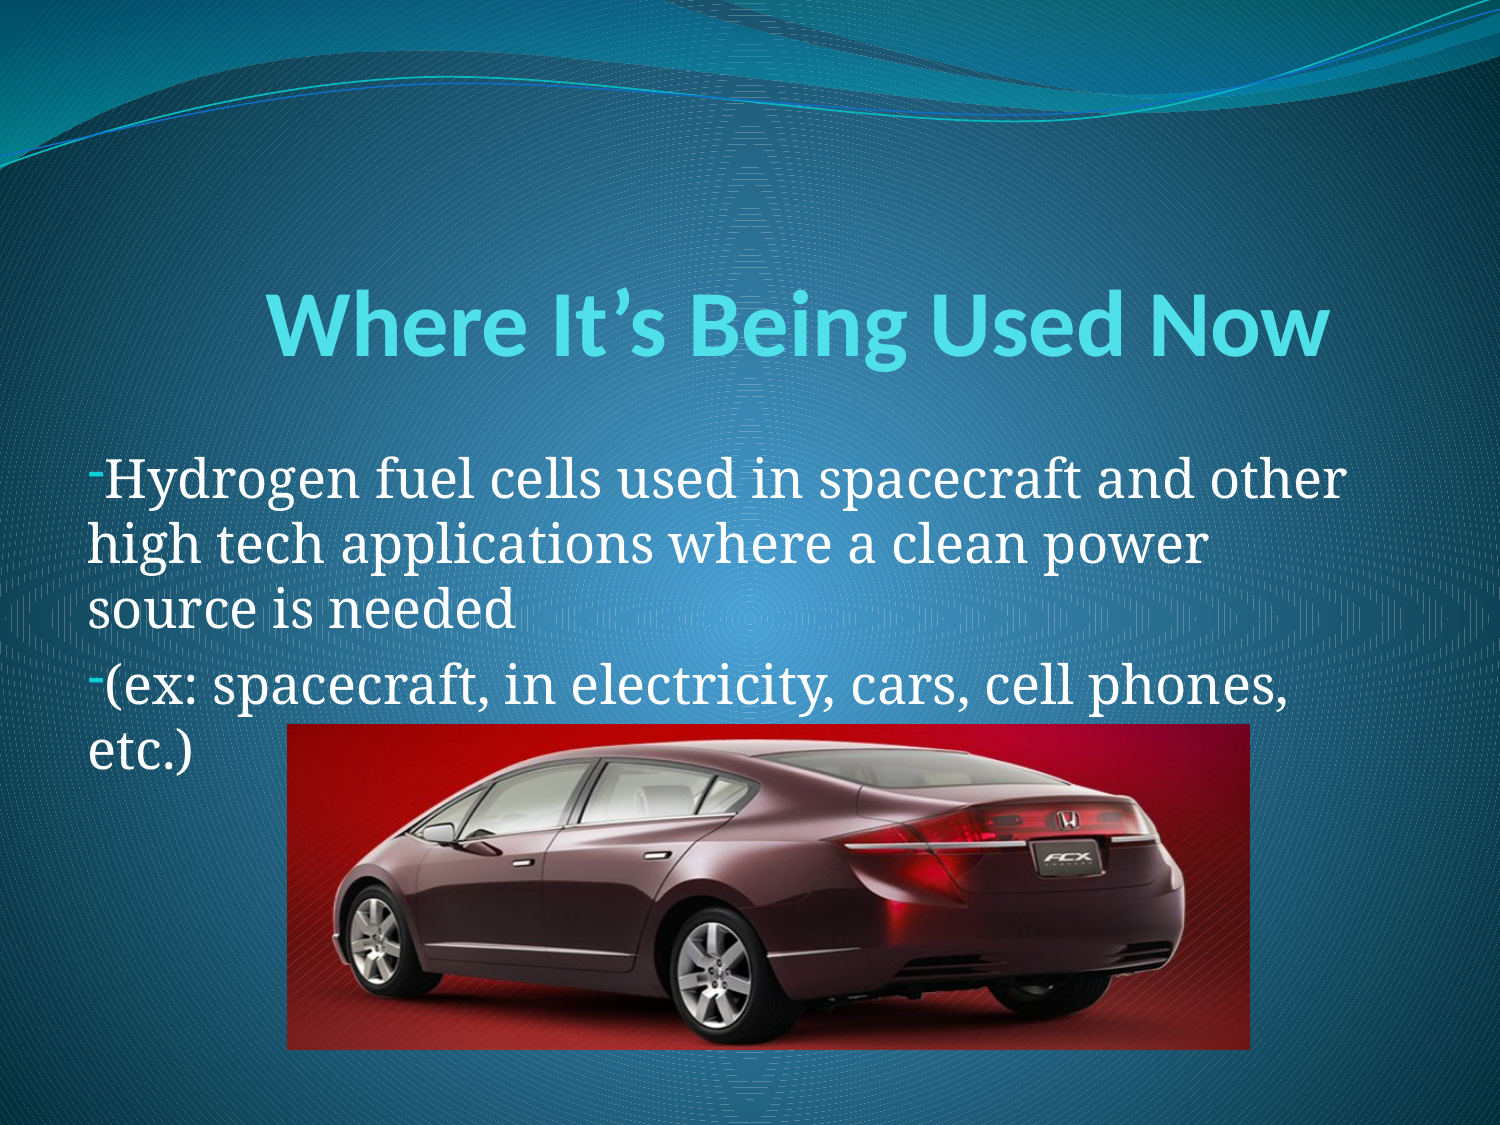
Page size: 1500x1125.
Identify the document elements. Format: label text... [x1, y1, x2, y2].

title Where It’s Being Used Now [225, 187, 1376, 375]
picture [287, 724, 1251, 1051]
subtitle Hydrogen fuel cells used in spacecraft and other high tech applications where a clean power source is needed (ex: spacecraft, in electricity, cars, cell phones, etc.) [87, 437, 1376, 713]
